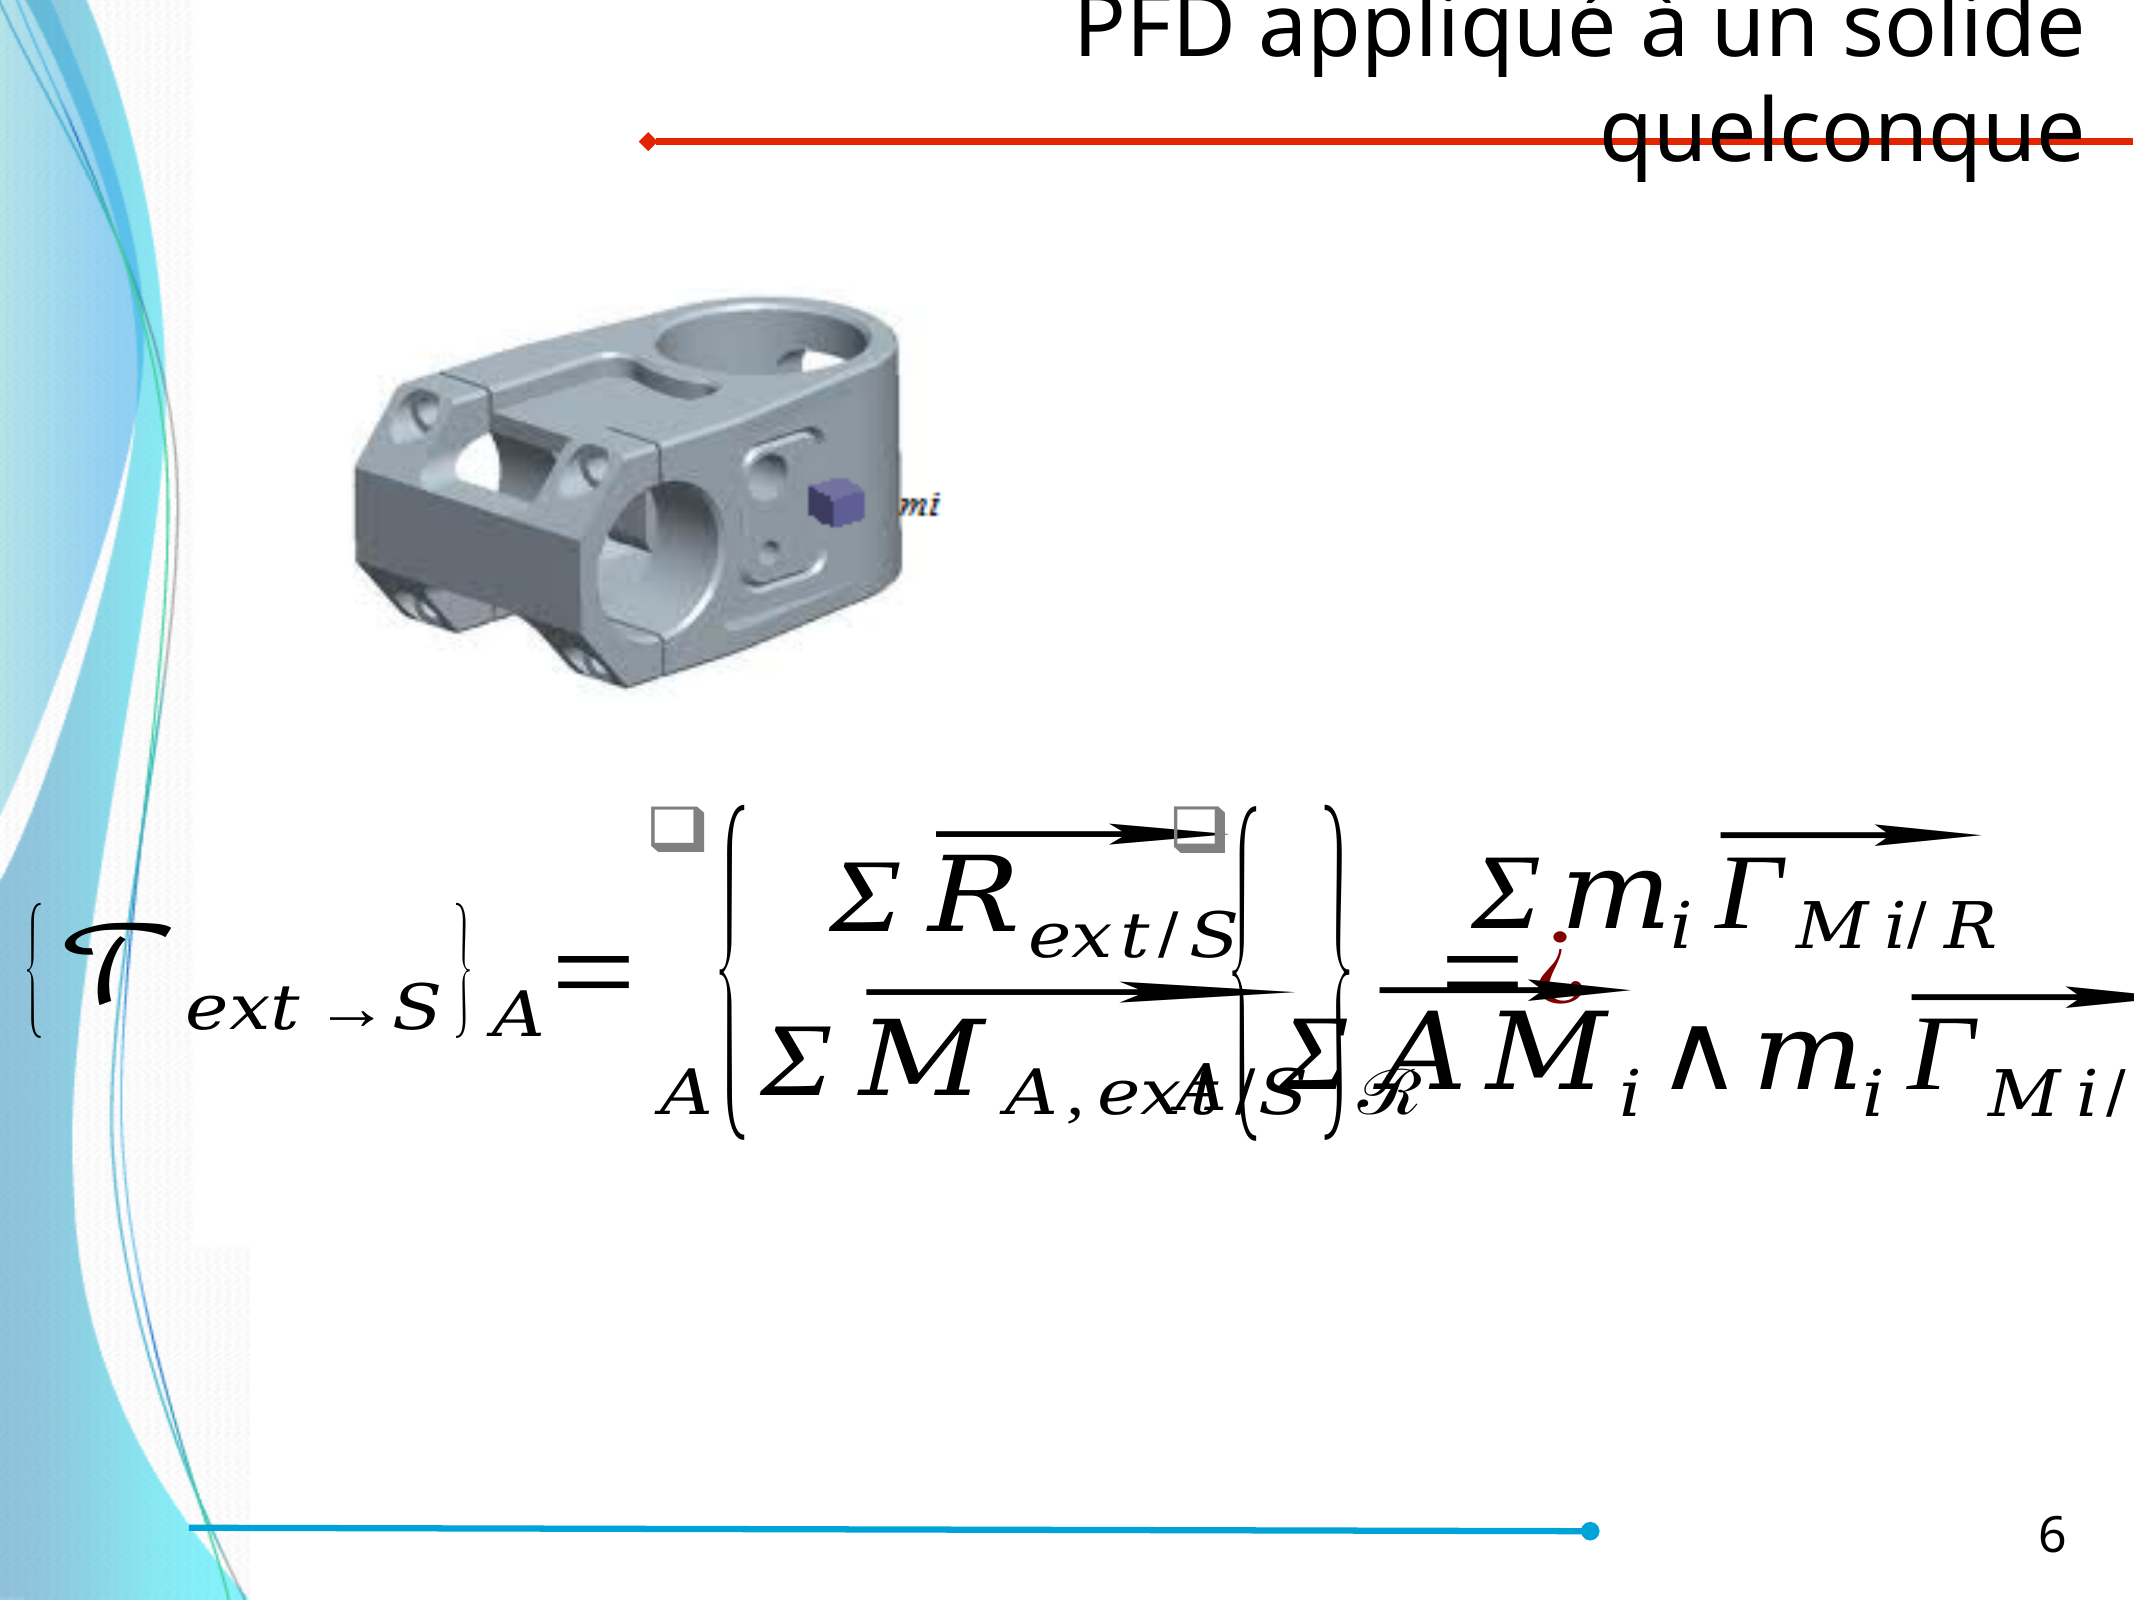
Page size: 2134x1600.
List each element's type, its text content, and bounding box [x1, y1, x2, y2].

slide_number 6 [2018, 1493, 2088, 1570]
text_box [743, 135, 2094, 223]
picture [0, 0, 251, 1600]
picture [347, 287, 950, 709]
text_box [261, 1524, 1597, 1538]
text_box [642, 135, 743, 148]
text_box PFD appliqué à un solide quelconque [743, 0, 2094, 135]
